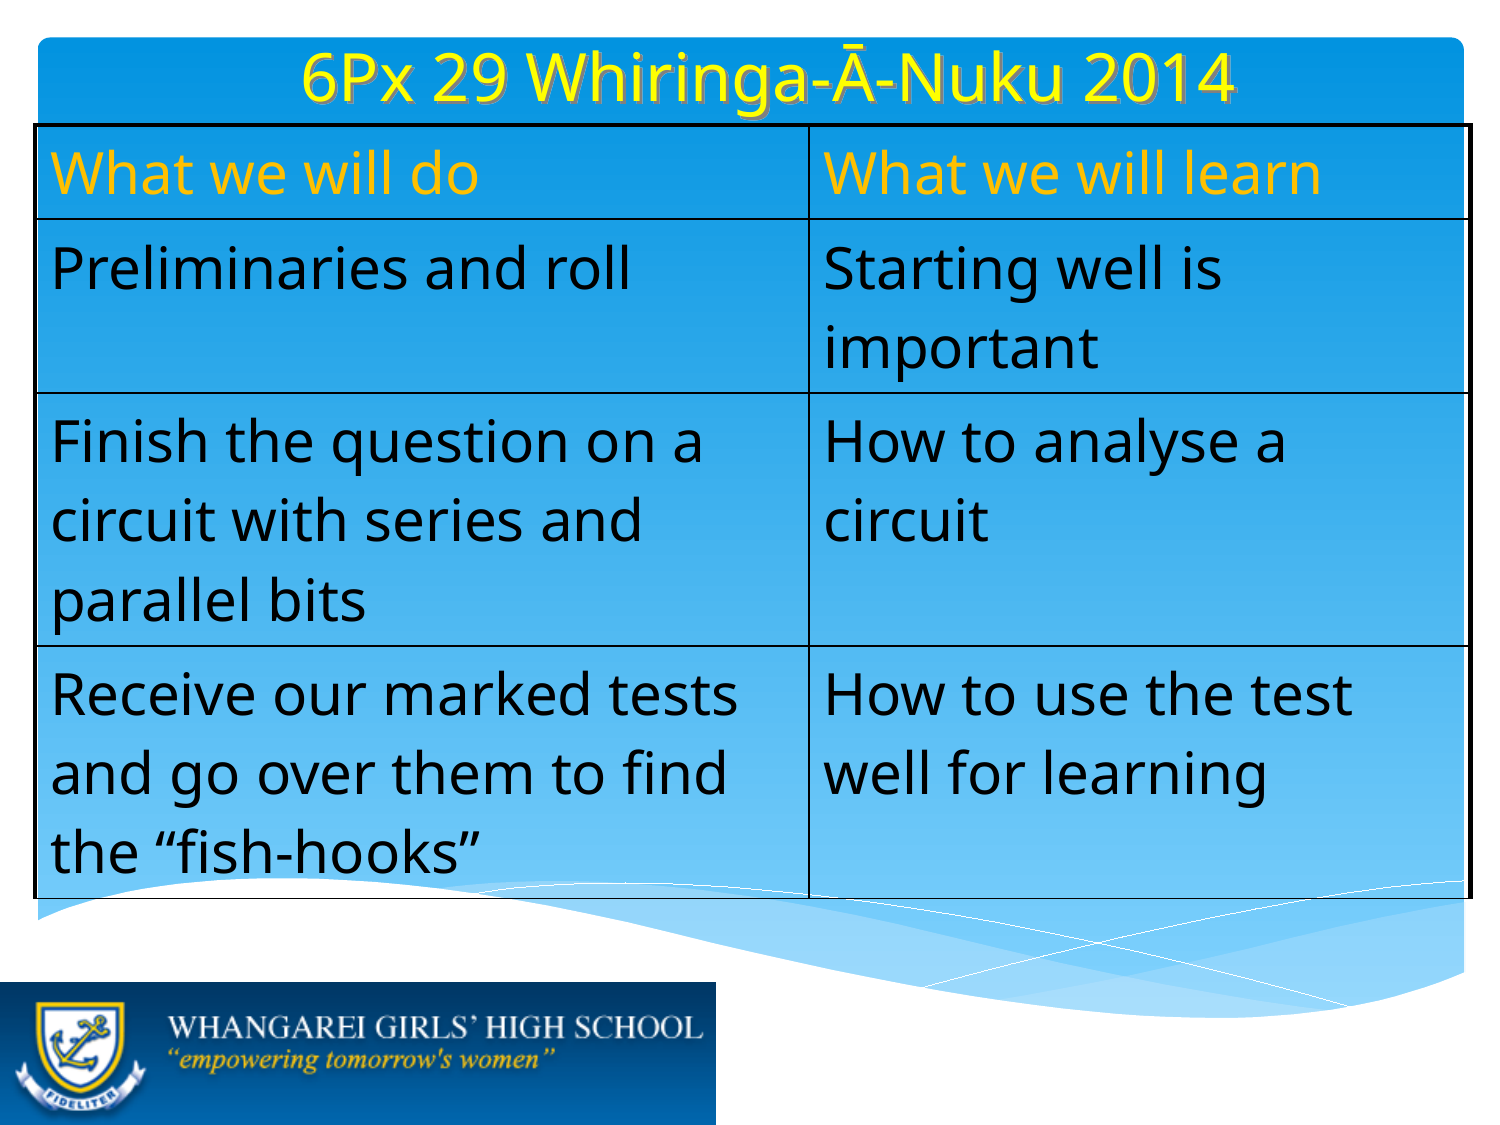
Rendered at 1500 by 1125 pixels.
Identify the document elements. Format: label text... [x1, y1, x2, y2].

table_header What we will do [37, 127, 808, 218]
text_box 6Px 29 Whiringa-Ā-Nuku 2014 [162, 24, 1375, 123]
table_cell How to analyse a circuit [810, 394, 1468, 645]
table_cell How to use the test well for learning [810, 647, 1468, 898]
picture [0, 982, 716, 1125]
table_cell Starting well is important [810, 220, 1468, 392]
table_cell Receive our marked tests and go over them to find the “fish-hooks” [37, 647, 808, 898]
table_cell Preliminaries and roll [37, 220, 808, 392]
table_cell Finish the question on a circuit with series and parallel bits [37, 394, 808, 645]
table_header What we will learn [810, 127, 1468, 218]
